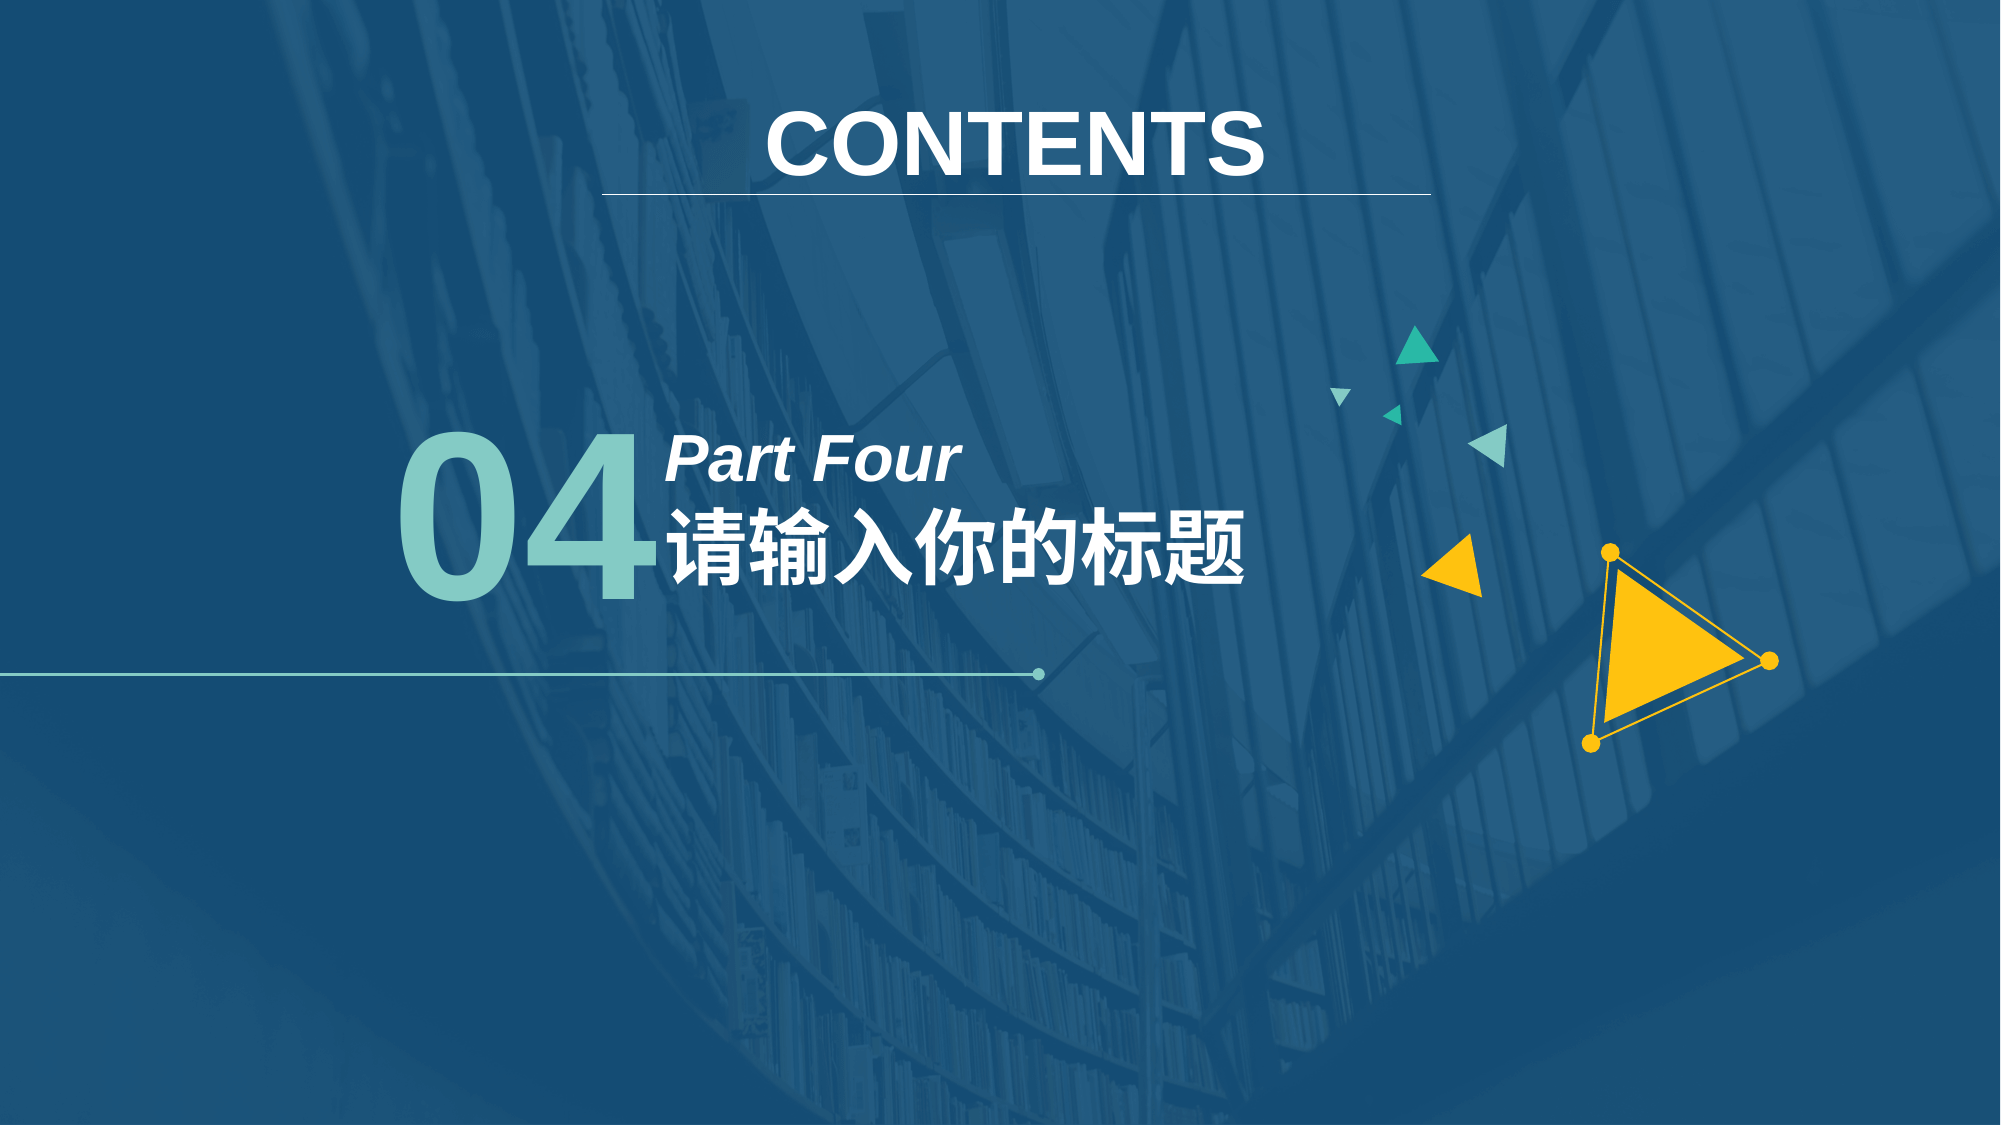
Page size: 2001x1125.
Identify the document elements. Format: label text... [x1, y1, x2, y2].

text_box CONTENTS [764, 83, 1269, 194]
text_box 04 [391, 359, 658, 648]
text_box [1293, 376, 1802, 730]
picture [0, 0, 2001, 1125]
text_box 请输入你的标题 [649, 488, 1288, 603]
text_box Part Four [649, 407, 1039, 502]
